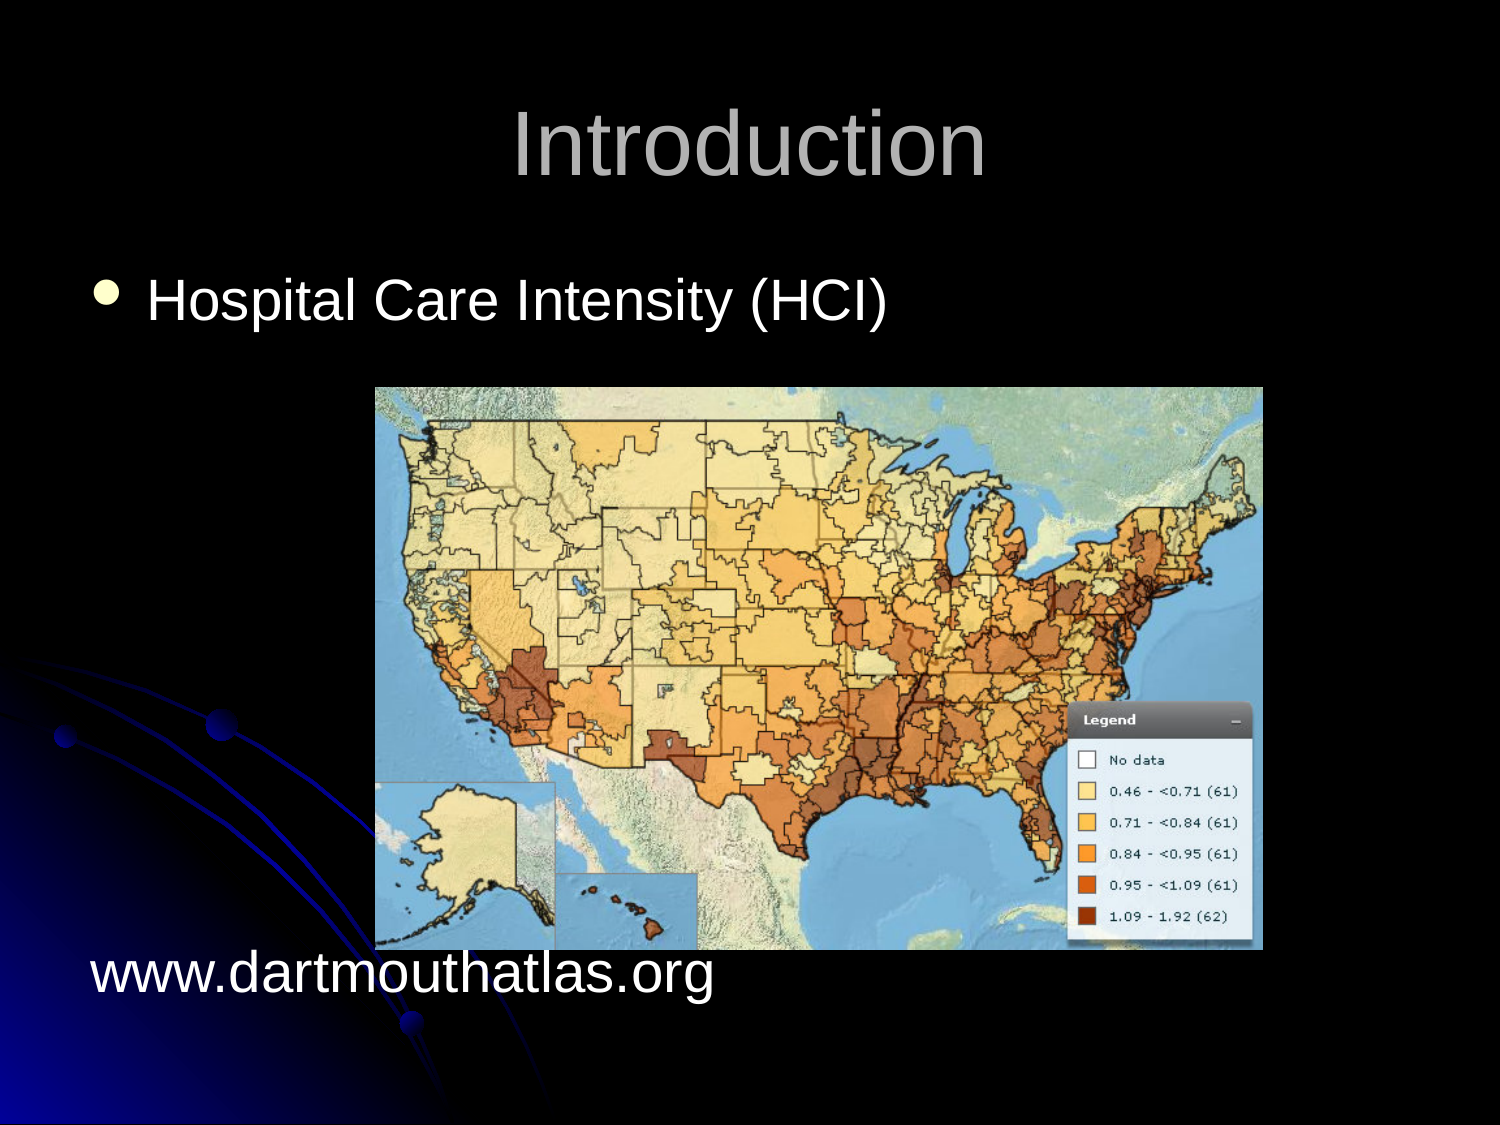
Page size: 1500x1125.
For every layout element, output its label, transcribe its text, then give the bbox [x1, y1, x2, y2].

list Hospital Care Intensity (HCI) www.dartmouthatlas.org [74, 262, 1426, 1076]
title Introduction [74, 45, 1426, 233]
picture [374, 387, 1263, 950]
